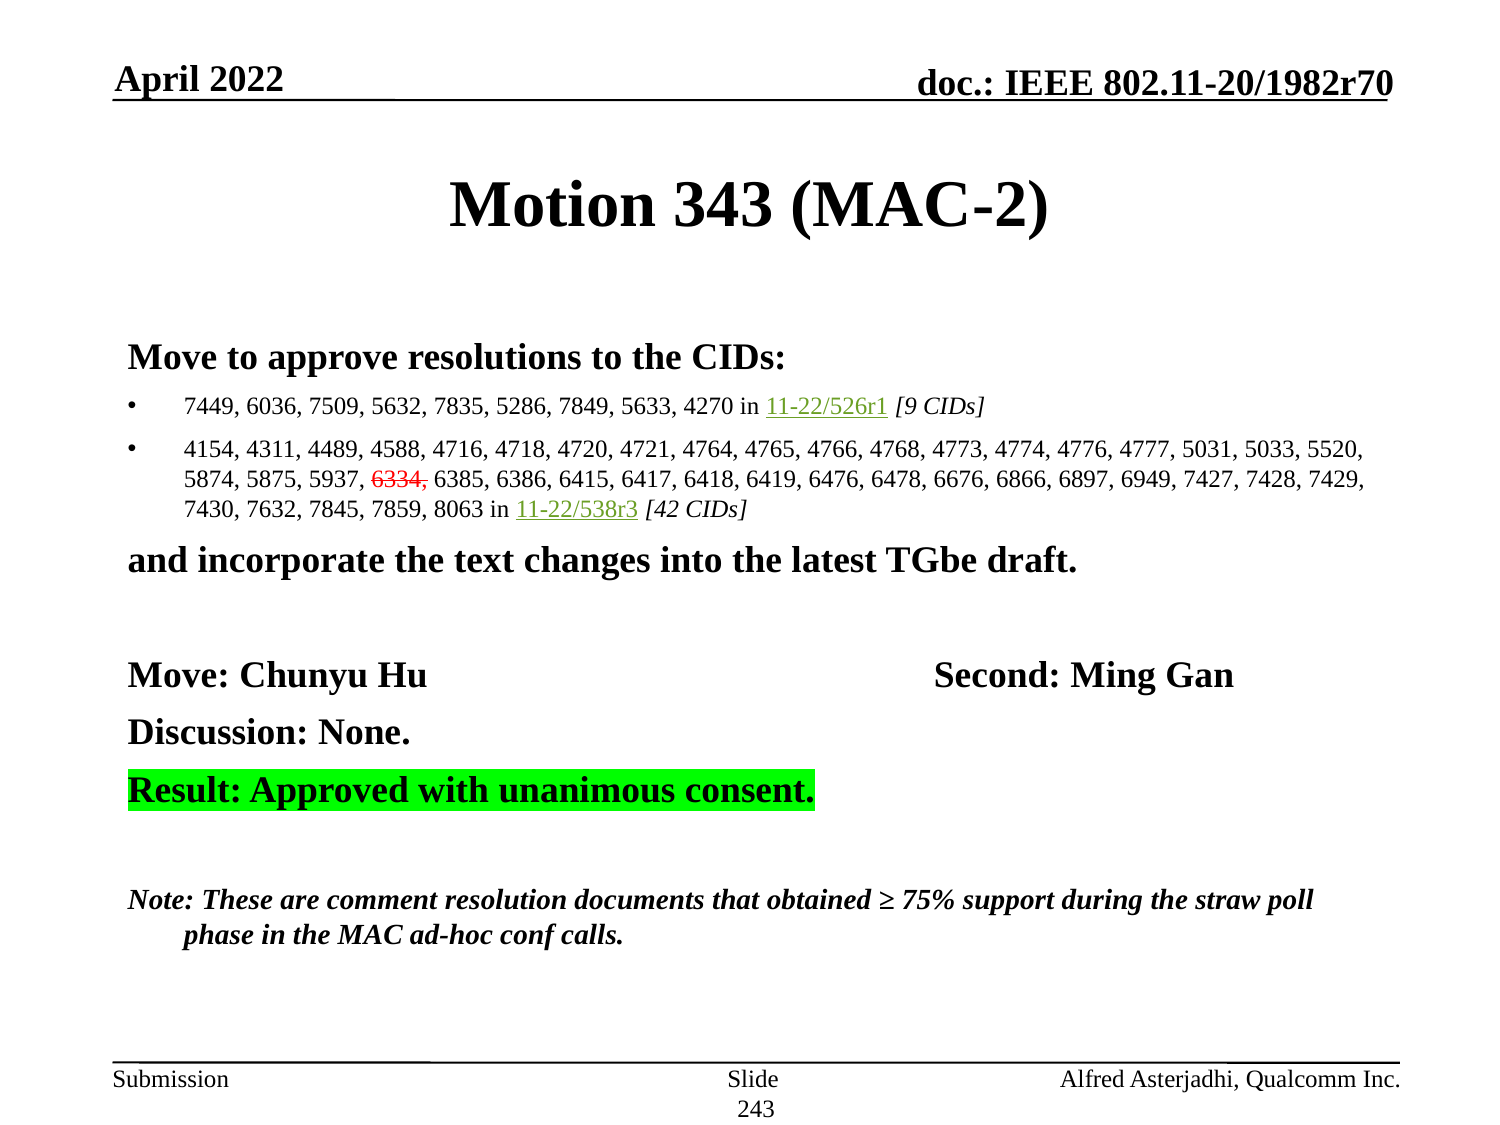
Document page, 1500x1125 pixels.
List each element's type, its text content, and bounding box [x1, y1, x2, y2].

list Move to approve resolutions to the CIDs: 7449, 6036, 7509, 5632, 7835, 5286, 7849, 5633, 4270 in 11-22/526r1 [9 CIDs] 4154, 4311, 4489, 4588, 4716, 4718, 4720, 4721, 4764, 4765, 4766, 4768, 4773, 4774, 4776, 4777, 5031, 5033, 5520, 5874, 5875, 5937, 6334, 6385, 6386, 6415, 6417, 6418, 6419, 6476, 6478, 6676, 6866, 6897, 6949, 7427, 7428, 7429, 7430, 7632, 7845, 7859, 8063 in 11-22/538r3 [42 CIDs] and incorporate the text changes into the latest TGbe draft. Move: Chunyu Hu Second: Ming Gan Discussion: None. Result: Approved with unanimous consent. Note: These are comment resolution documents that obtained ≥ 75% support during the straw poll phase in the MAC ad-hoc conf calls. [112, 324, 1388, 1000]
title Motion 343 (MAC-2) [112, 112, 1388, 288]
footer Alfred Asterjadhi, Qualcomm Inc. [878, 1061, 1402, 1093]
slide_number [114, 54, 423, 100]
slide_number Slide 243 [712, 1061, 800, 1123]
